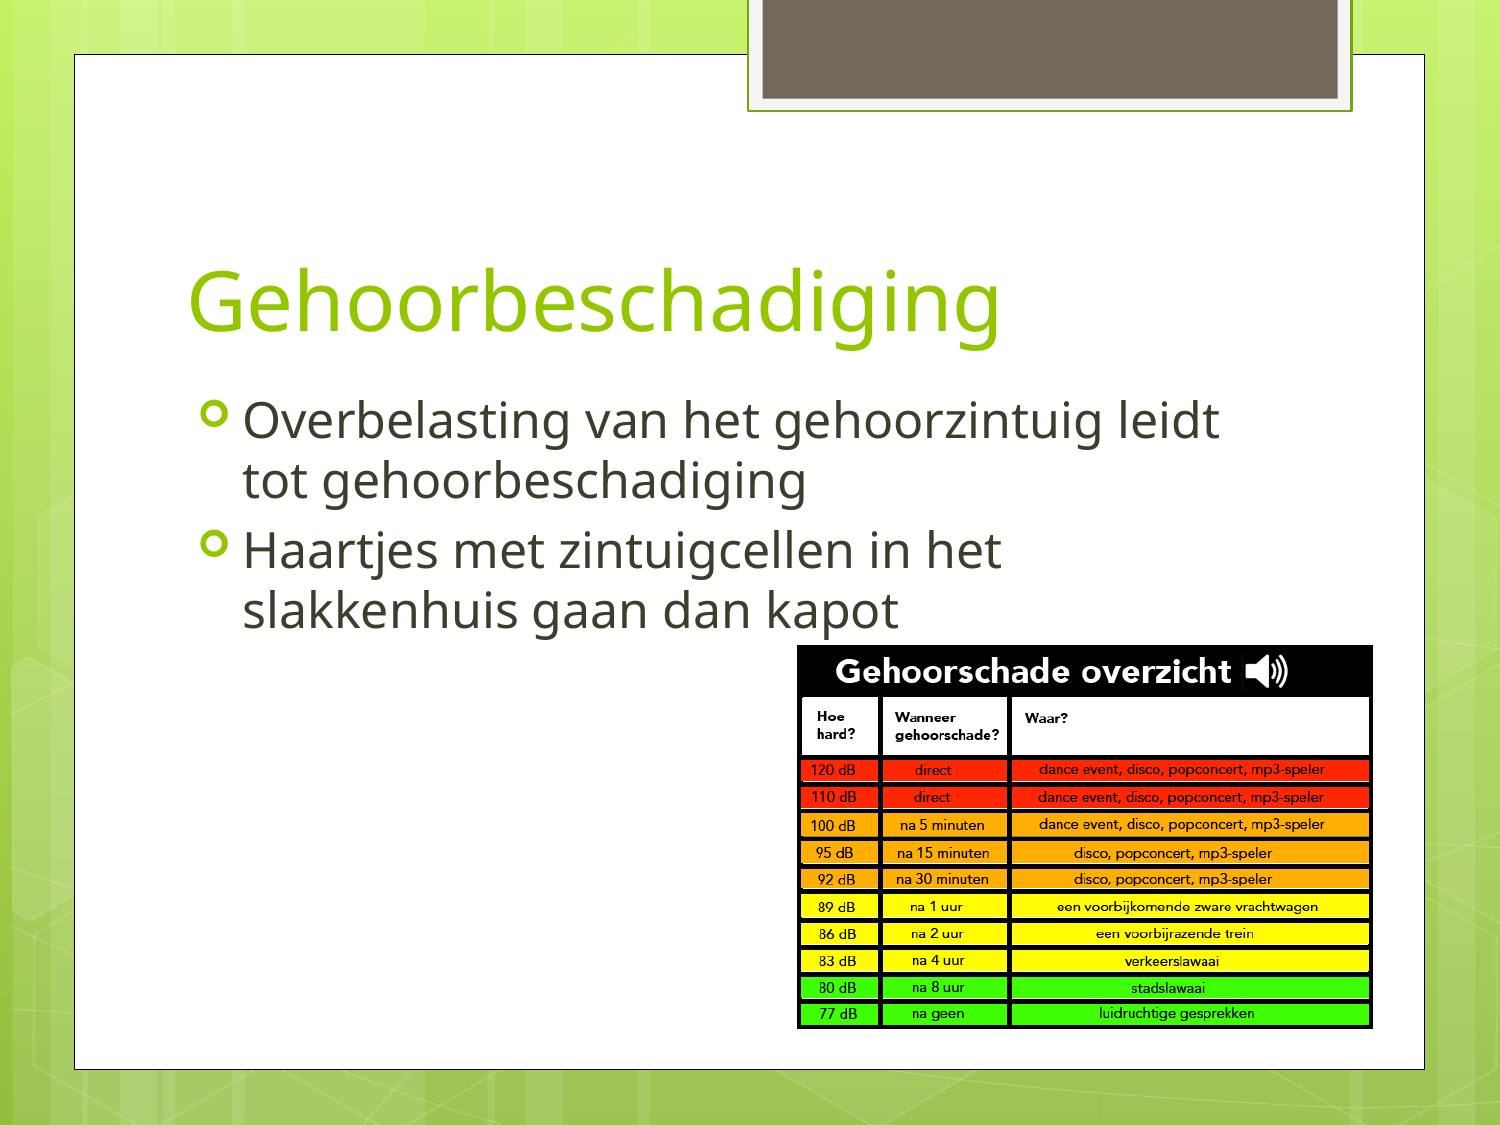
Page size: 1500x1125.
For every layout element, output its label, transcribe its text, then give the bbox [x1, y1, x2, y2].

picture [796, 644, 1373, 1029]
title Gehoorbeschadiging [171, 168, 1324, 357]
list Overbelasting van het gehoorzintuig leidt tot gehoorbeschadiging Haartjes met zintuigcellen in het slakkenhuis gaan dan kapot [171, 381, 1283, 957]
